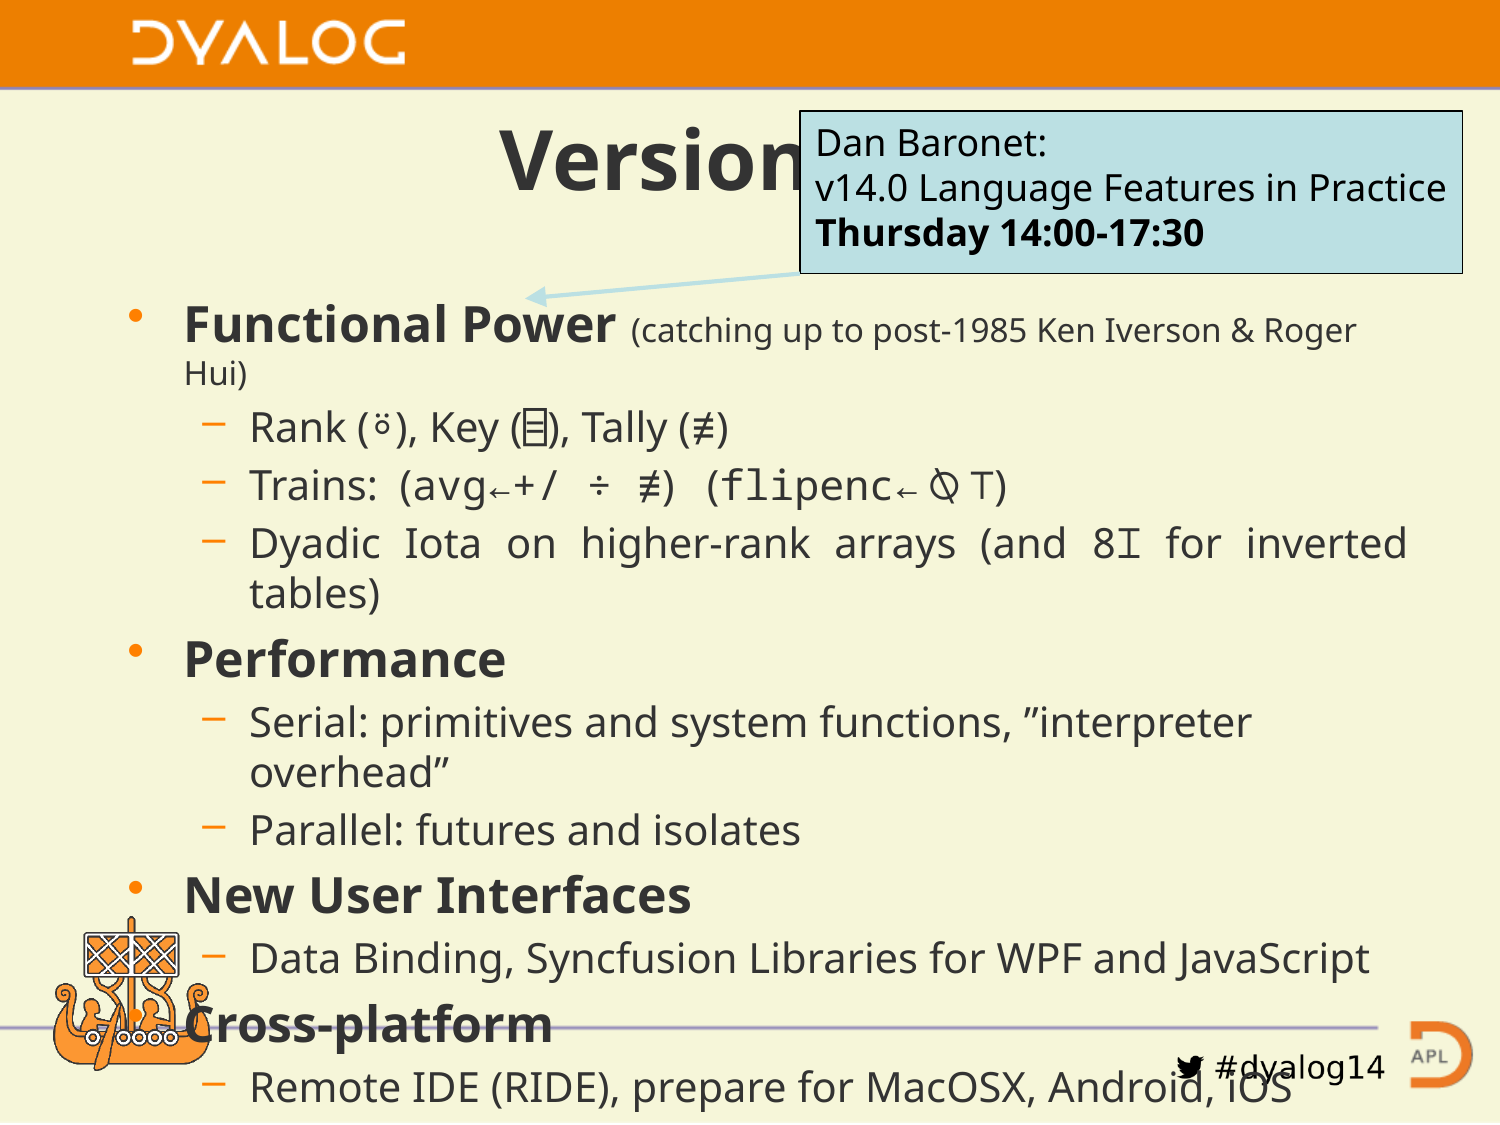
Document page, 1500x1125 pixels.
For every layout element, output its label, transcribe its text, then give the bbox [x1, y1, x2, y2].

picture [0, 0, 1500, 1123]
text_box Dan Baronet: v14.0 Language Features in Practice Thursday 14:00-17:30 [799, 111, 1463, 274]
list Functional Power (catching up to post-1985 Ken Iverson & Roger Hui) Rank (⍤), Key (⌸), Tally (≢) Trains: (avg←+/ ÷ ≢) (flipenc←⍉⊤) Dyadic Iota on higher-rank arrays (and 8⌶ for inverted tables) Performance Serial: primitives and system functions, ”interpreter overhead” Parallel: futures and isolates New User Interfaces Data Binding, Syncfusion Libraries for WPF and JavaScript Cross-platform Remote IDE (RIDE), prepare for MacOSX, Android, iOS [112, 284, 1424, 960]
title Version 14.0 [112, 99, 1388, 284]
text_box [524, 273, 801, 299]
